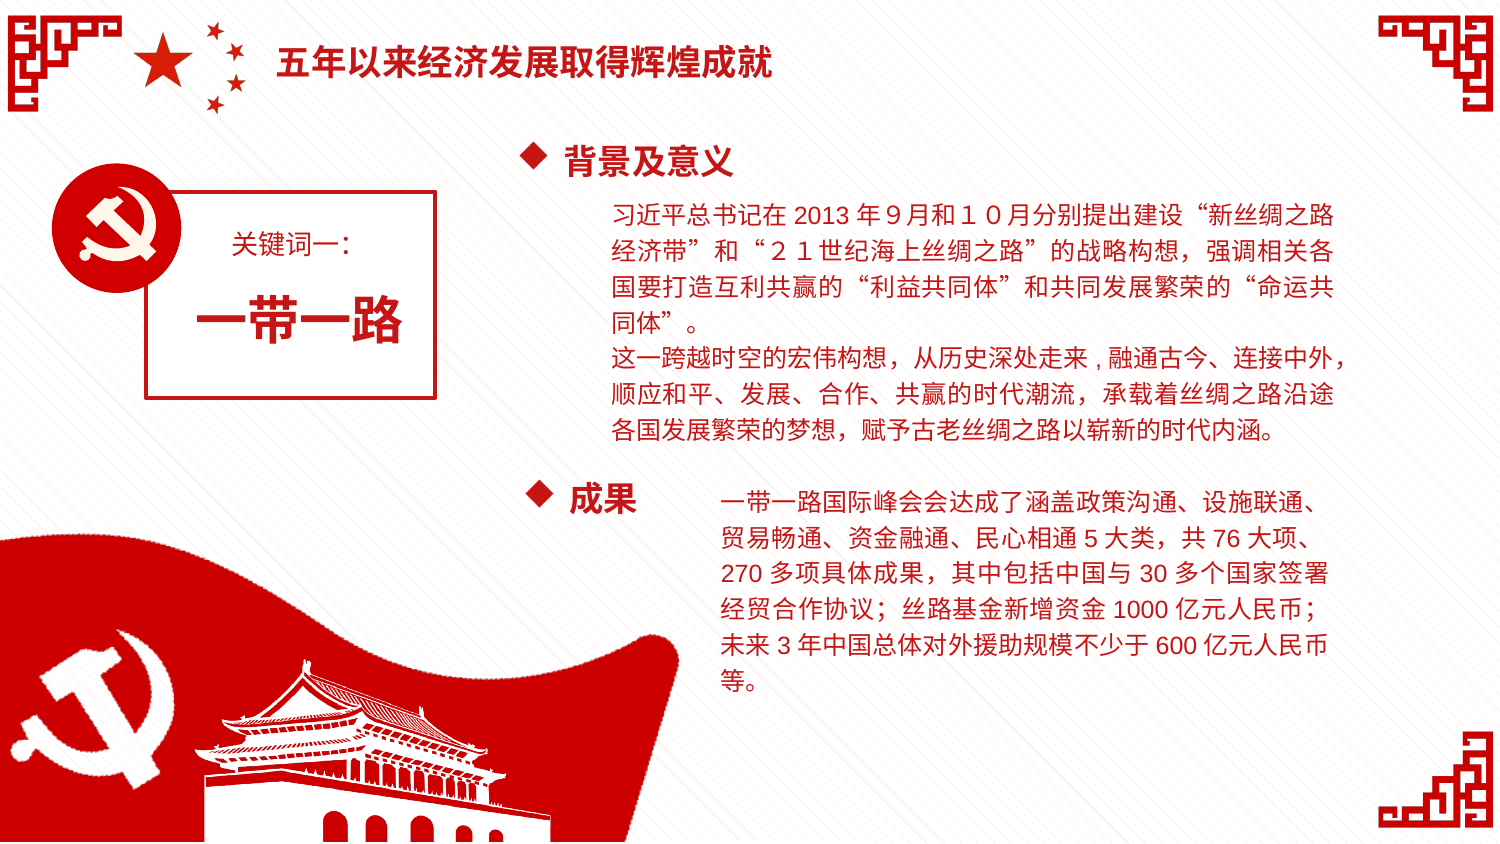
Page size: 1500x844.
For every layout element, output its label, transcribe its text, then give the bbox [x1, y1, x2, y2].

picture [0, 0, 254, 132]
text_box [144, 299, 437, 400]
picture [1370, 0, 1500, 130]
text_box 一带一路国际峰会会达成了涵盖政策沟通、设施联通、贸易畅通、资金融通、民心相通5大类，共76大项、270多项具体成果，其中包括中国与30多个国家签署经贸合作协议；丝路基金新增资金1000亿元人民币；未来3年中国总体对外援助规模不少于600亿元人民币等。 [706, 472, 1344, 703]
text_box 成果 [479, 472, 682, 523]
text_box [185, 190, 437, 280]
text_box 关键词一： [206, 220, 365, 268]
text_box 背景及意义 [478, 135, 774, 186]
picture [1370, 713, 1500, 844]
picture [0, 482, 726, 842]
text_box 习近平总书记在2013年９月和１０月分别提出建设“新丝绸之路经济带”和“２１世纪海上丝绸之路”的战略构想，强调相关各国要打造互利共赢的“利益共同体”和共同发展繁荣的“命运共同体”。 这一跨越时空的宏伟构想，从历史深处走来,融通古今、连接中外，顺应和平、发展、合作、共赢的时代潮流，承载着丝绸之路沿途各国发展繁荣的梦想，赋予古老丝绸之路以崭新的时代内涵。 [596, 186, 1349, 453]
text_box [51, 163, 182, 294]
text_box 一带一路 [181, 280, 443, 358]
text_box 五年以来经济发展取得辉煌成就 [260, 32, 958, 90]
